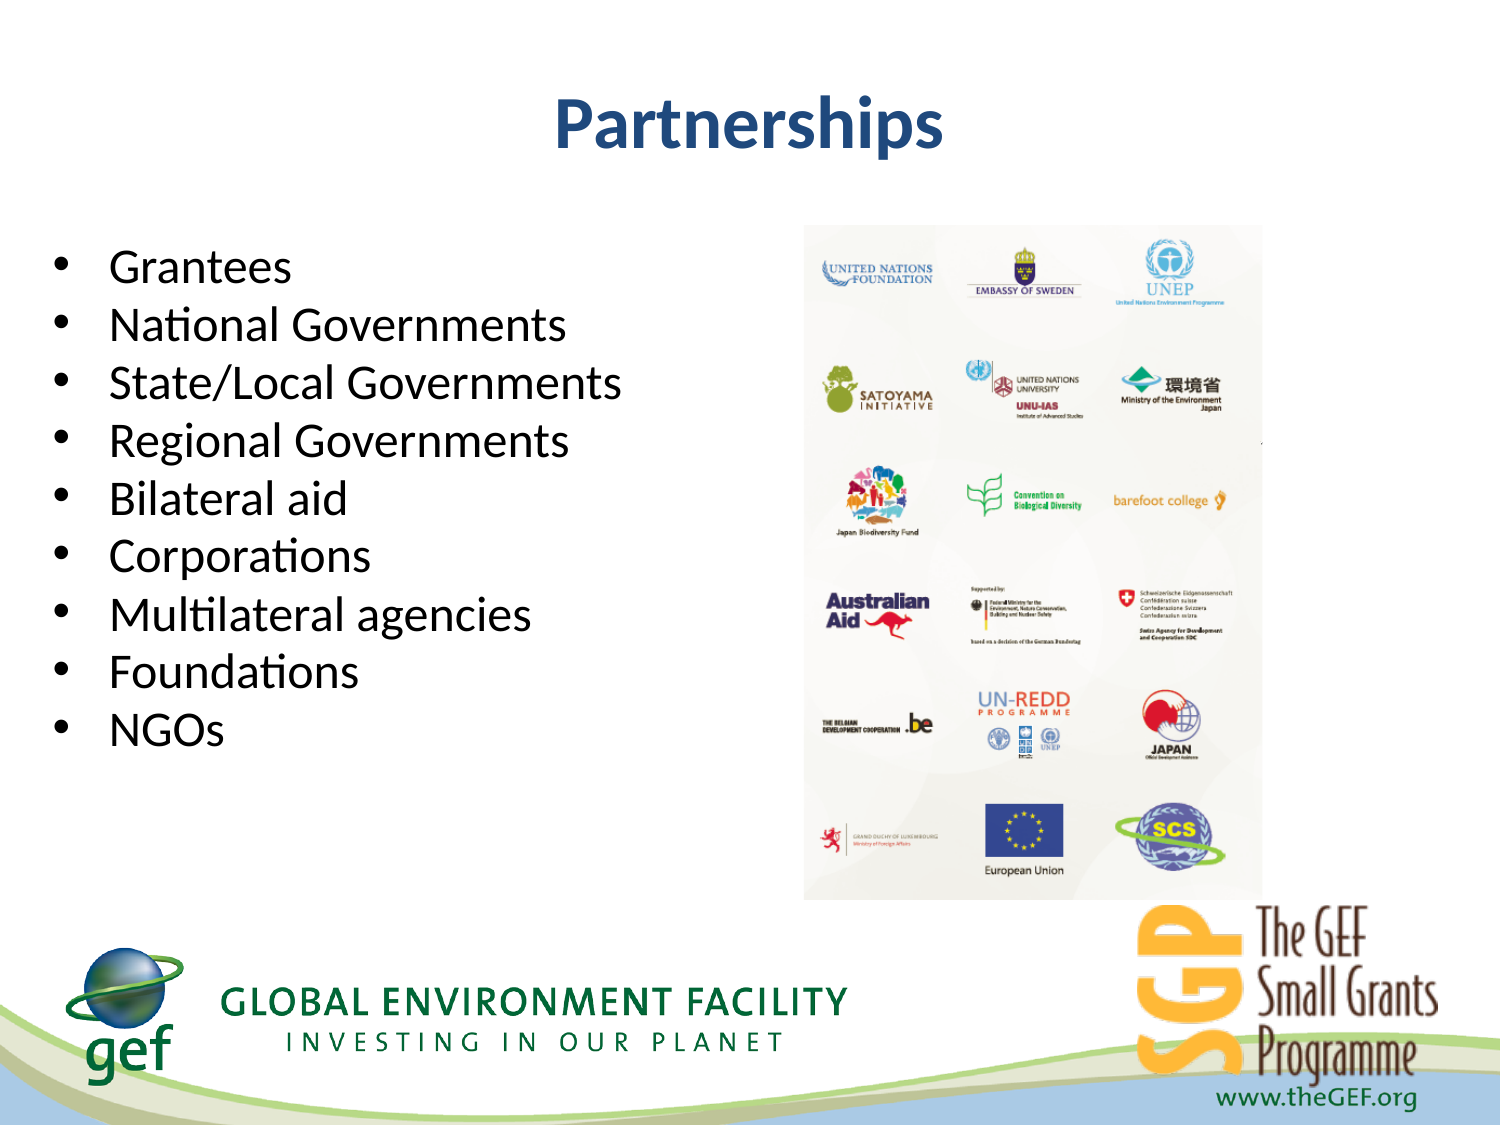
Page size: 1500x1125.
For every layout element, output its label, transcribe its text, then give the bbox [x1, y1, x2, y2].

list Grantees National Governments State/Local Governments Regional Governments Bilateral aid Corporations Multilateral agencies Foundations NGOs [37, 237, 700, 825]
title Partnerships [75, 24, 1425, 213]
picture [803, 224, 1263, 901]
picture [0, 904, 1500, 1125]
